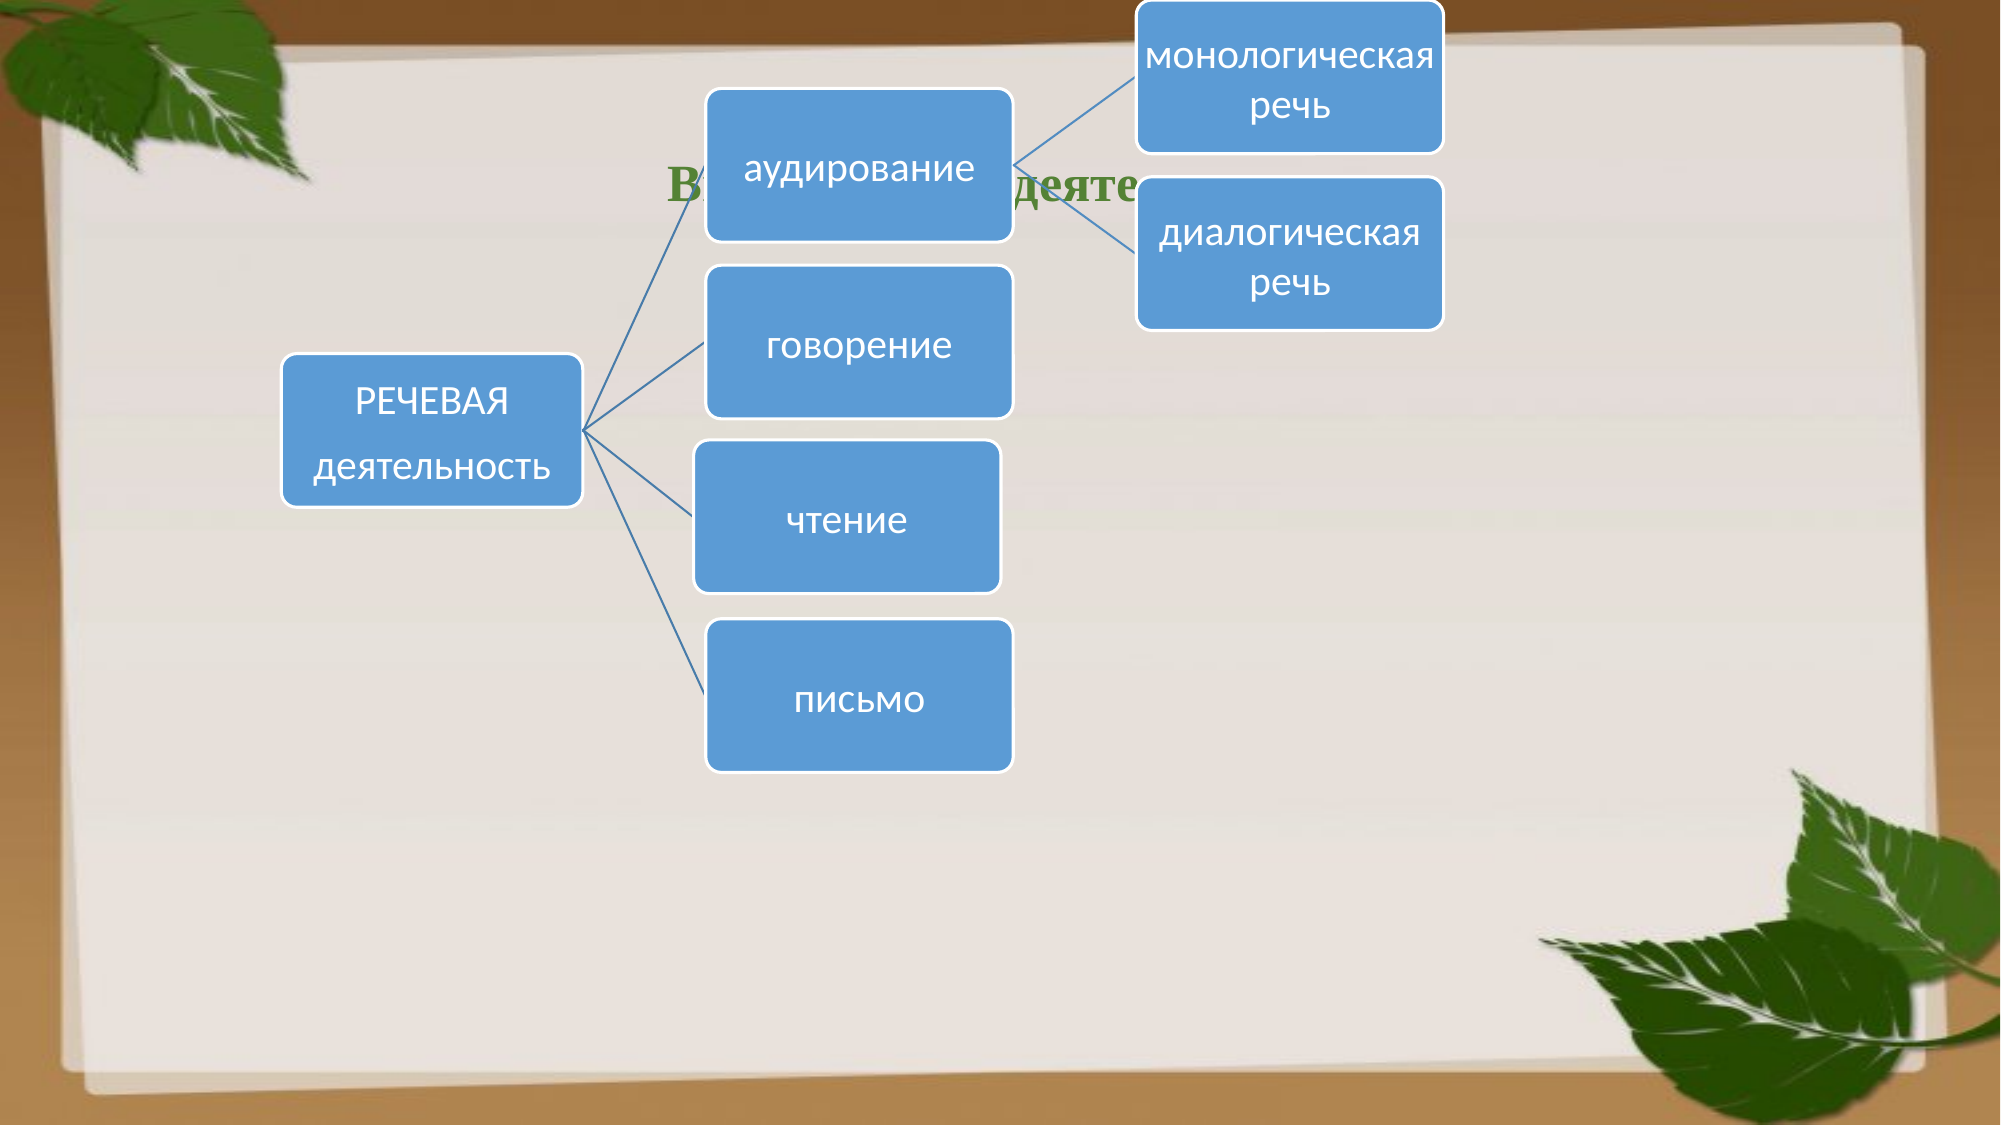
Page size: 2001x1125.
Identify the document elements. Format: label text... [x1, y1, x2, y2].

picture [0, 0, 2001, 1125]
title Виды речевой деятельности [1017, 59, 1863, 240]
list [137, 240, 1863, 1014]
title Виды речевой деятельности [137, 59, 1134, 240]
